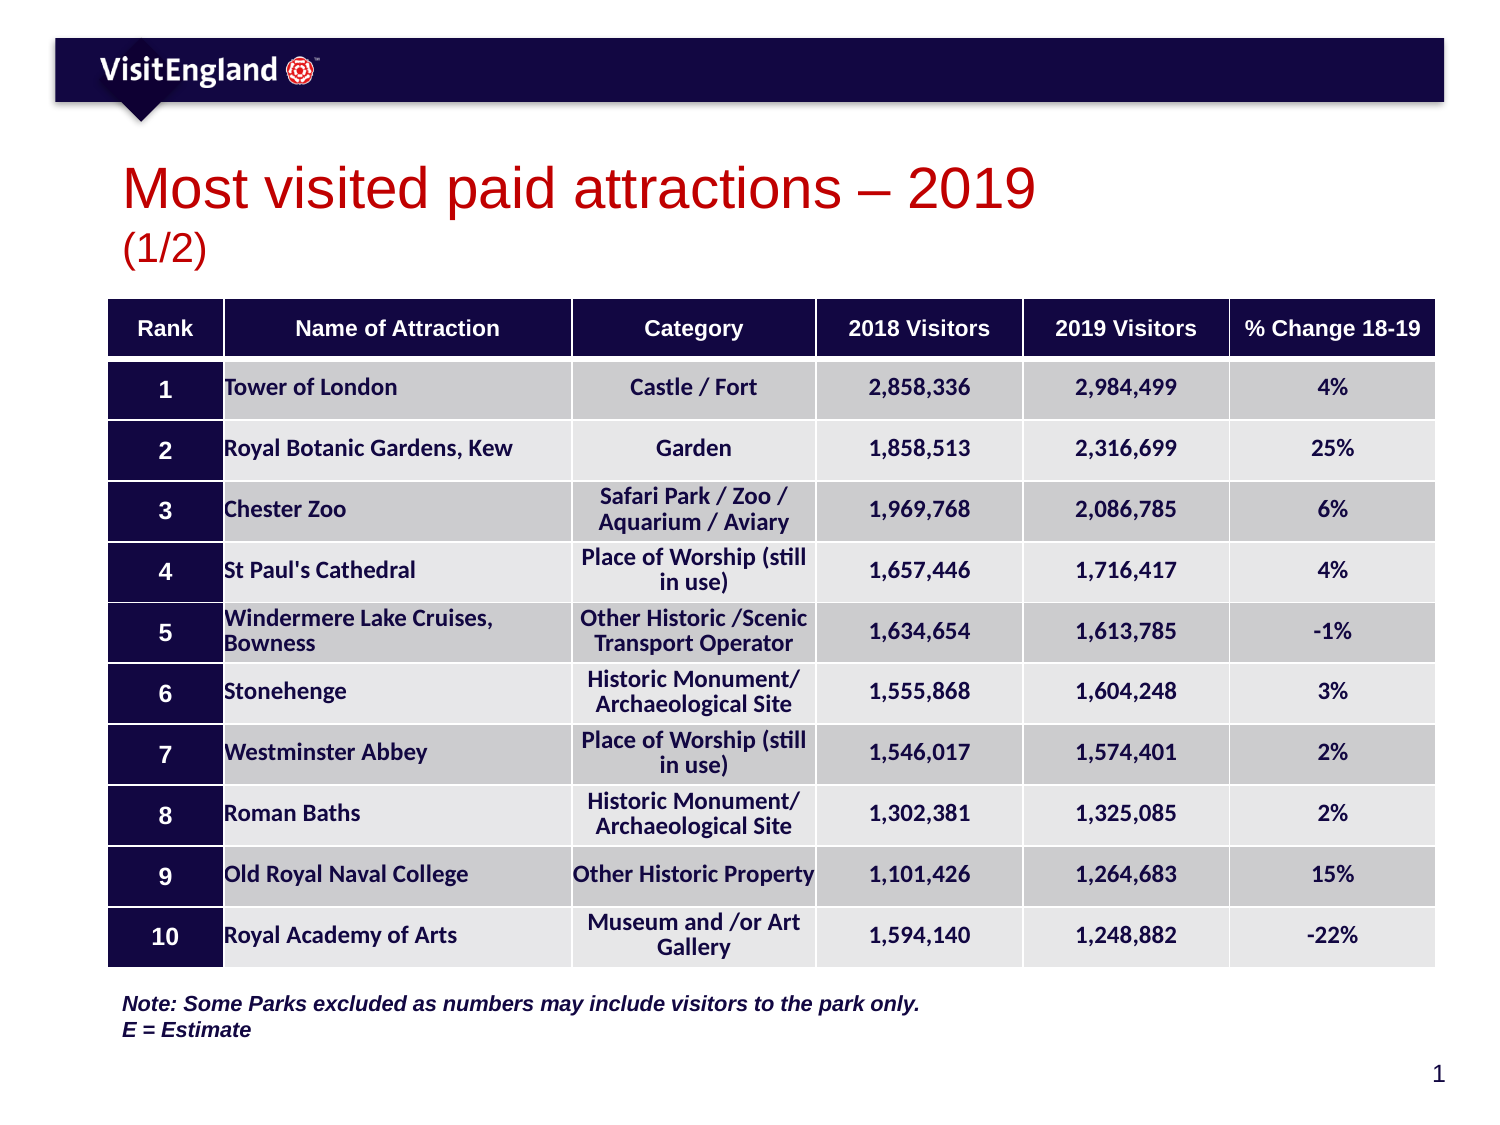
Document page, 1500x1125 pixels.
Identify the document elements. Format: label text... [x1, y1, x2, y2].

table_cell 4% [1230, 543, 1435, 602]
table_cell 1,574,401 [1024, 725, 1229, 784]
table_header Name of Attraction [225, 299, 571, 356]
table_cell 2 [108, 421, 223, 480]
table_cell 1,594,140 [817, 908, 1022, 967]
table_cell 2,316,699 [1024, 421, 1229, 480]
table_cell 25% [1230, 421, 1435, 480]
table_header 2018 Visitors [817, 299, 1022, 356]
table_cell Royal Academy of Arts [225, 908, 571, 967]
table_cell 1,264,683 [1024, 847, 1229, 906]
table_cell 1,546,017 [817, 725, 1022, 784]
table_cell 5 [108, 603, 223, 662]
table_header Category [573, 299, 815, 356]
table_cell 2,858,336 [817, 362, 1022, 419]
table_cell Westminster Abbey [225, 725, 571, 784]
table_cell Castle / Fort [573, 362, 815, 419]
table_cell 1,613,785 [1024, 603, 1229, 662]
table_header 2019 Visitors [1024, 299, 1229, 356]
table_cell 1,604,248 [1024, 664, 1229, 723]
table_cell 1,555,868 [817, 664, 1022, 723]
table_cell Stonehenge [225, 664, 571, 723]
table_cell -1% [1230, 603, 1435, 662]
table_cell Museum and /or Art Gallery [573, 908, 815, 967]
table_cell 1,634,654 [817, 603, 1022, 662]
table_cell Historic Monument/ Archaeological Site [573, 786, 815, 845]
table_cell 8 [108, 786, 223, 845]
table_cell 1,101,426 [817, 847, 1022, 906]
table_cell 3 [108, 482, 223, 541]
table_cell 9 [108, 847, 223, 906]
table_cell Historic Monument/ Archaeological Site [573, 664, 815, 723]
table_cell 1,302,381 [817, 786, 1022, 845]
table_header Rank [108, 299, 223, 356]
table_cell 1,858,513 [817, 421, 1022, 480]
table_cell 6% [1230, 482, 1435, 541]
table_cell 1,325,085 [1024, 786, 1229, 845]
table_cell Windermere Lake Cruises, Bowness [225, 603, 571, 662]
text_box Note: Some Parks excluded as numbers may include visitors to the park only. E = Estimate [107, 982, 1405, 1050]
table_cell 4 [108, 543, 223, 602]
table_header % Change 18-19 [1230, 299, 1435, 356]
picture [95, 56, 322, 88]
table_cell Other Historic /Scenic Transport Operator [573, 603, 815, 662]
table_cell 3% [1230, 664, 1435, 723]
table_cell 7 [108, 725, 223, 784]
table_cell St Paul's Cathedral [225, 543, 571, 602]
table_cell Place of Worship (still in use) [573, 725, 815, 784]
table_cell 10 [108, 908, 223, 967]
table_cell 15% [1230, 847, 1435, 906]
table_cell Tower of London [225, 362, 571, 419]
table_cell 1,657,446 [817, 543, 1022, 602]
table_cell 2% [1230, 786, 1435, 845]
table_cell 6 [108, 664, 223, 723]
table_cell Other Historic Property [573, 847, 815, 906]
table_cell 4% [1230, 362, 1435, 419]
table_cell 1,248,882 [1024, 908, 1229, 967]
table_cell Garden [573, 421, 815, 480]
table_cell Old Royal Naval College [225, 847, 571, 906]
table_cell 1,716,417 [1024, 543, 1229, 602]
table_cell -22% [1230, 908, 1435, 967]
table_cell Roman Baths [225, 786, 571, 845]
table_cell Chester Zoo [225, 482, 571, 541]
table_cell Safari Park / Zoo / Aquarium / Aviary [573, 482, 815, 541]
title Most visited paid attractions – 2019 (1/2) [107, 143, 1445, 276]
table_cell 1 [108, 362, 223, 419]
table_cell Place of Worship (still in use) [573, 543, 815, 602]
table_cell 1,969,768 [817, 482, 1022, 541]
table_cell 2% [1230, 725, 1435, 784]
table_cell Royal Botanic Gardens, Kew [225, 421, 571, 480]
table_cell 2,984,499 [1024, 362, 1229, 419]
table_cell 2,086,785 [1024, 482, 1229, 541]
